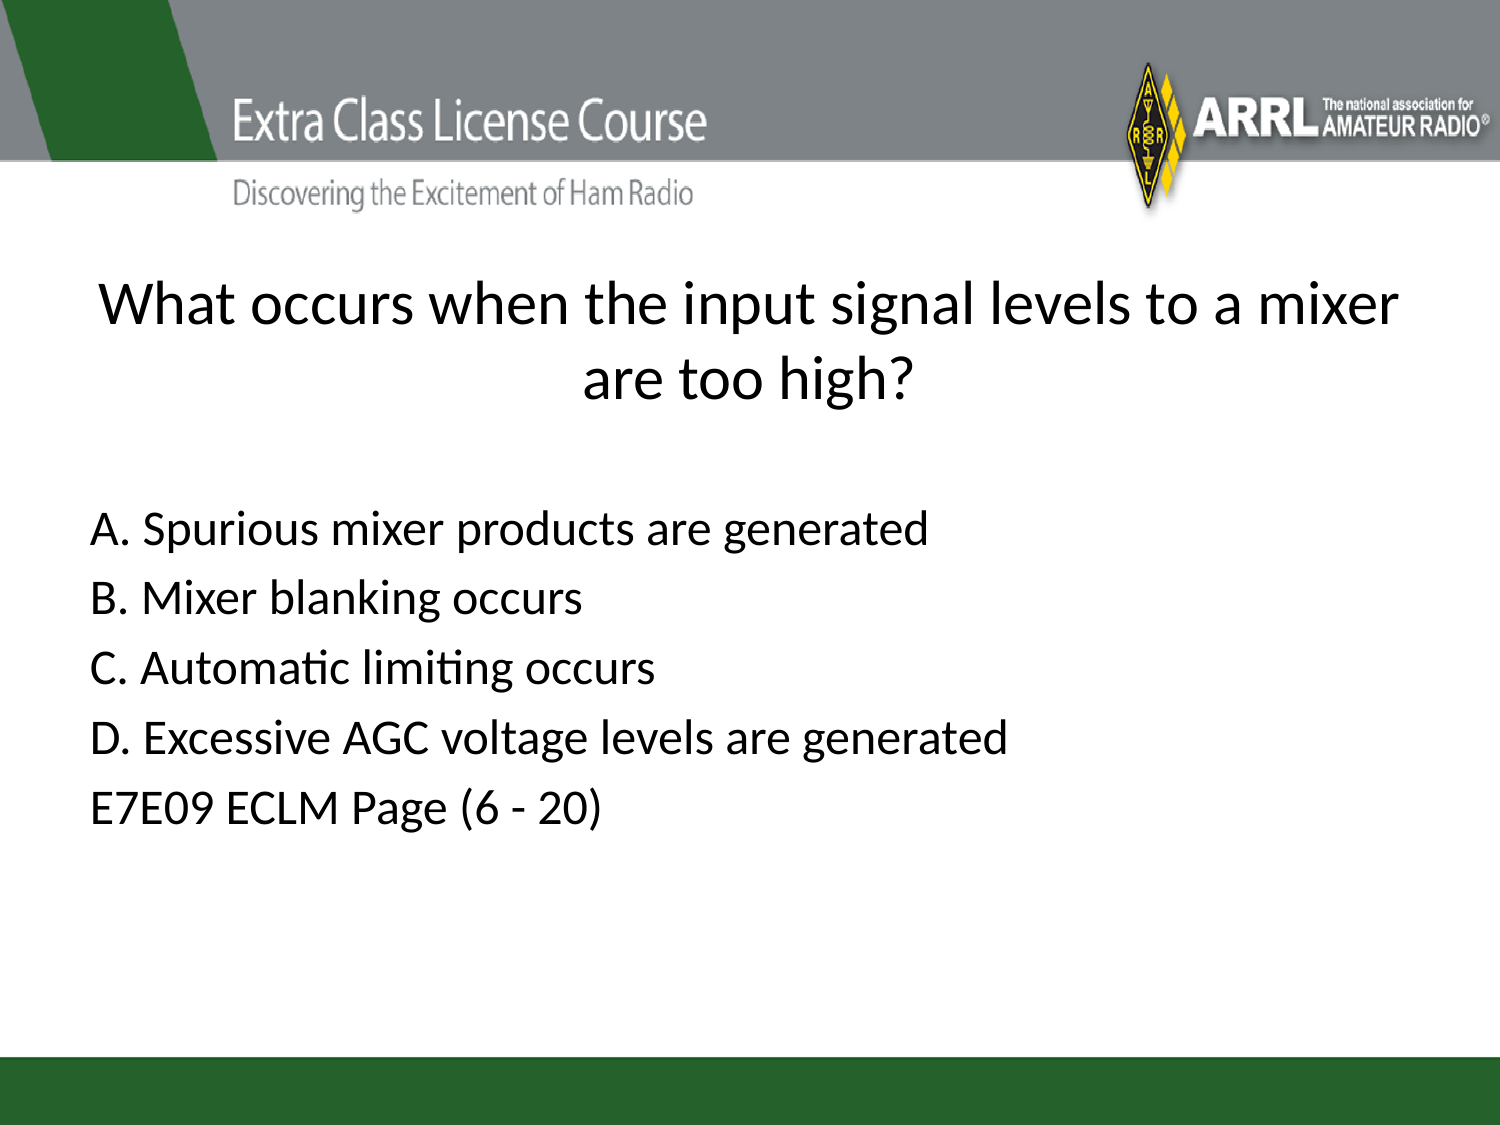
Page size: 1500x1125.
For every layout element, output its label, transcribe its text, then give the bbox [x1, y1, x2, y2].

title What occurs when the input signal levels to a mixer are too high? [75, 254, 1425, 435]
list A. Spurious mixer products are generated B. Mixer blanking occurs C. Automatic limiting occurs D. Excessive AGC voltage levels are generated E7E09 ECLM Page (6 - 20) [75, 487, 1425, 1005]
picture [0, 0, 1500, 1125]
